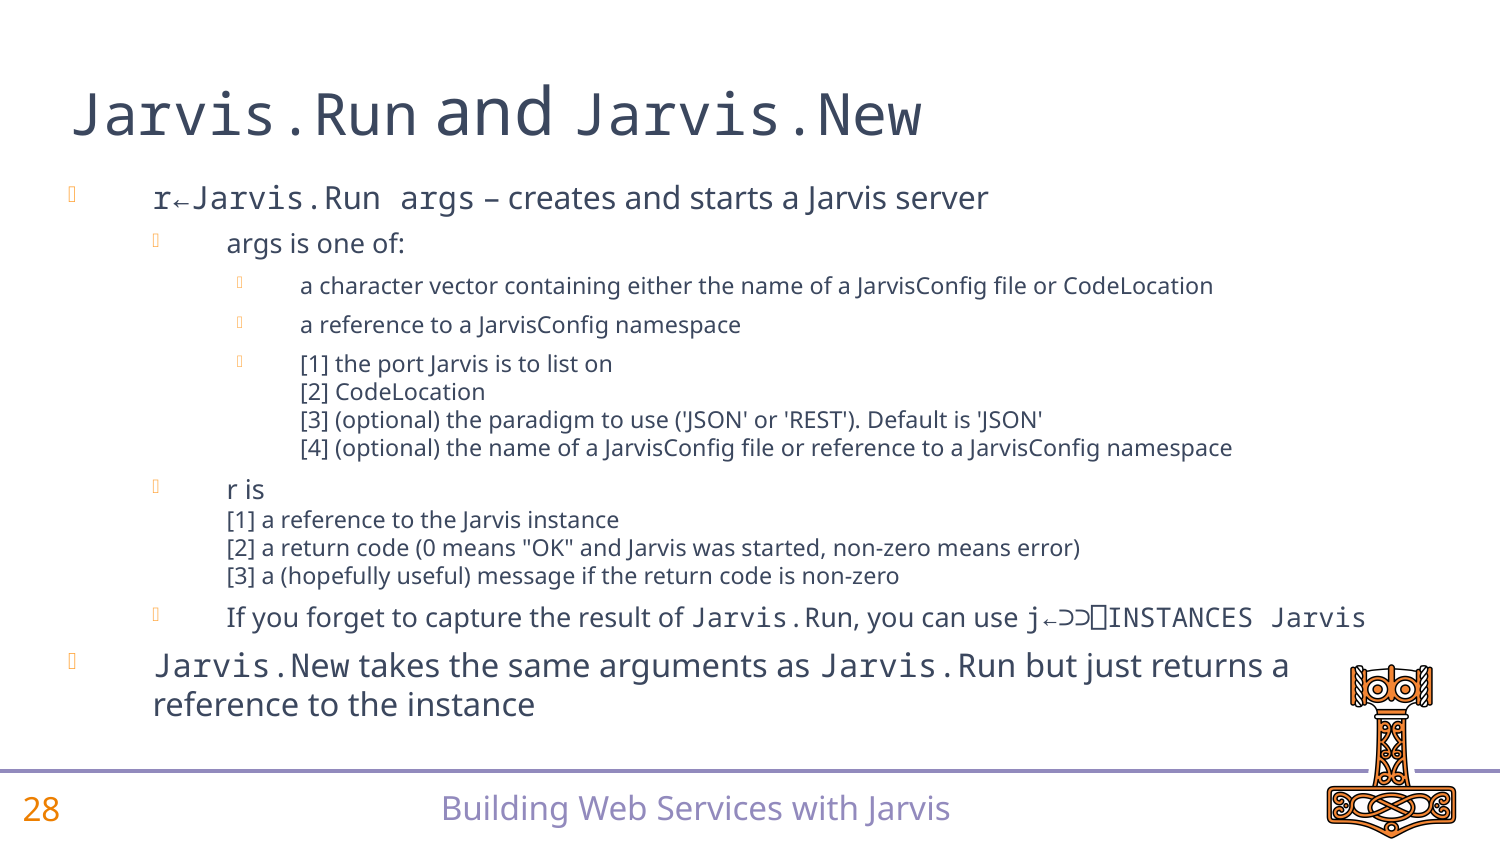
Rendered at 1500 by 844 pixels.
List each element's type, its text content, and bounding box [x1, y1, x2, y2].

title Jarvis.Run and Jarvis.New [53, 43, 1203, 157]
list r←Jarvis.Run args – creates and starts a Jarvis server args is one of: a character vector containing either the name of a JarvisConfig file or CodeLocation a reference to a JarvisConfig namespace [1] the port Jarvis is to list on [2] CodeLocation [3] (optional) the paradigm to use ('JSON' or 'REST'). Default is 'JSON' [4] (optional) the name of a JarvisConfig file or reference to a JarvisConfig namespace r is [1] a reference to the Jarvis instance [2] a return code (0 means "OK" and Jarvis was started, non-zero means error) [3] a (hopefully useful) message if the return code is non-zero If you forget to capture the result of Jarvis.Run, you can use j←⊃⊃⎕INSTANCES Jarvis Jarvis.New takes the same arguments as Jarvis.Run but just returns a reference to the instance [53, 170, 1447, 741]
picture [1320, 655, 1461, 844]
